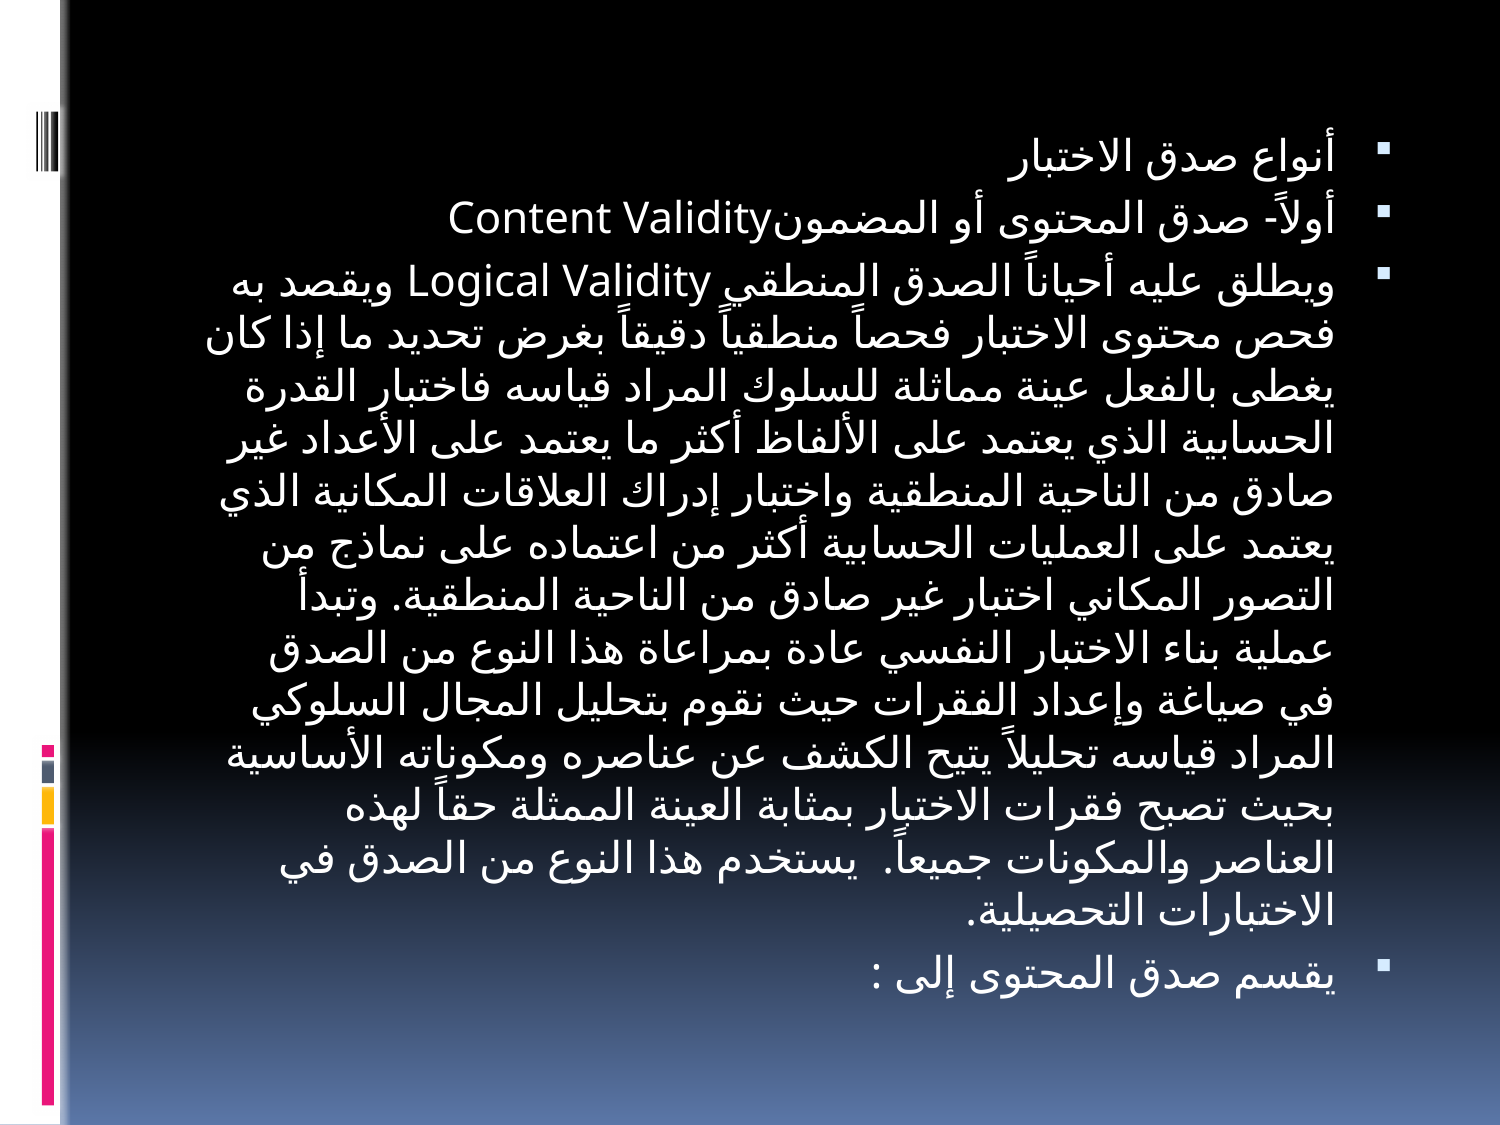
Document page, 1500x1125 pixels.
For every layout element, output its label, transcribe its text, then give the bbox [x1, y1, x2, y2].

list أنواع صدق الاختبار أولاً- صدق المحتوى أو المضمونContent Validity ويطلق عليه أحياناً الصدق المنطقي Logical Validity ويقصد به فحص محتوى الاختبار فحصاً منطقياً دقيقاً بغرض تحديد ما إذا كان يغطى بالفعل عينة مماثلة للسلوك المراد قياسه فاختبار القدرة الحسابية الذي يعتمد على الألفاظ أكثر ما يعتمد على الأعداد غير صادق من الناحية المنطقية واختبار إدراك العلاقات المكانية الذي يعتمد على العمليات الحسابية أكثر من اعتماده على نماذج من التصور المكاني اختبار غير صادق من الناحية المنطقية. وتبدأ عملية بناء الاختبار النفسي عادة بمراعاة هذا النوع من الصدق في صياغة وإعداد الفقرات حيث نقوم بتحليل المجال السلوكي المراد قياسه تحليلاً يتيح الكشف عن عناصره ومكوناته الأساسية بحيث تصبح فقرات الاختبار بمثابة العينة الممثلة حقاً لهذه العناصر والمكونات جميعاً. يستخدم هذا النوع من الصدق في الاختبارات التحصيلية. يقسم صدق المحتوى إلى : [187, 120, 1413, 1025]
